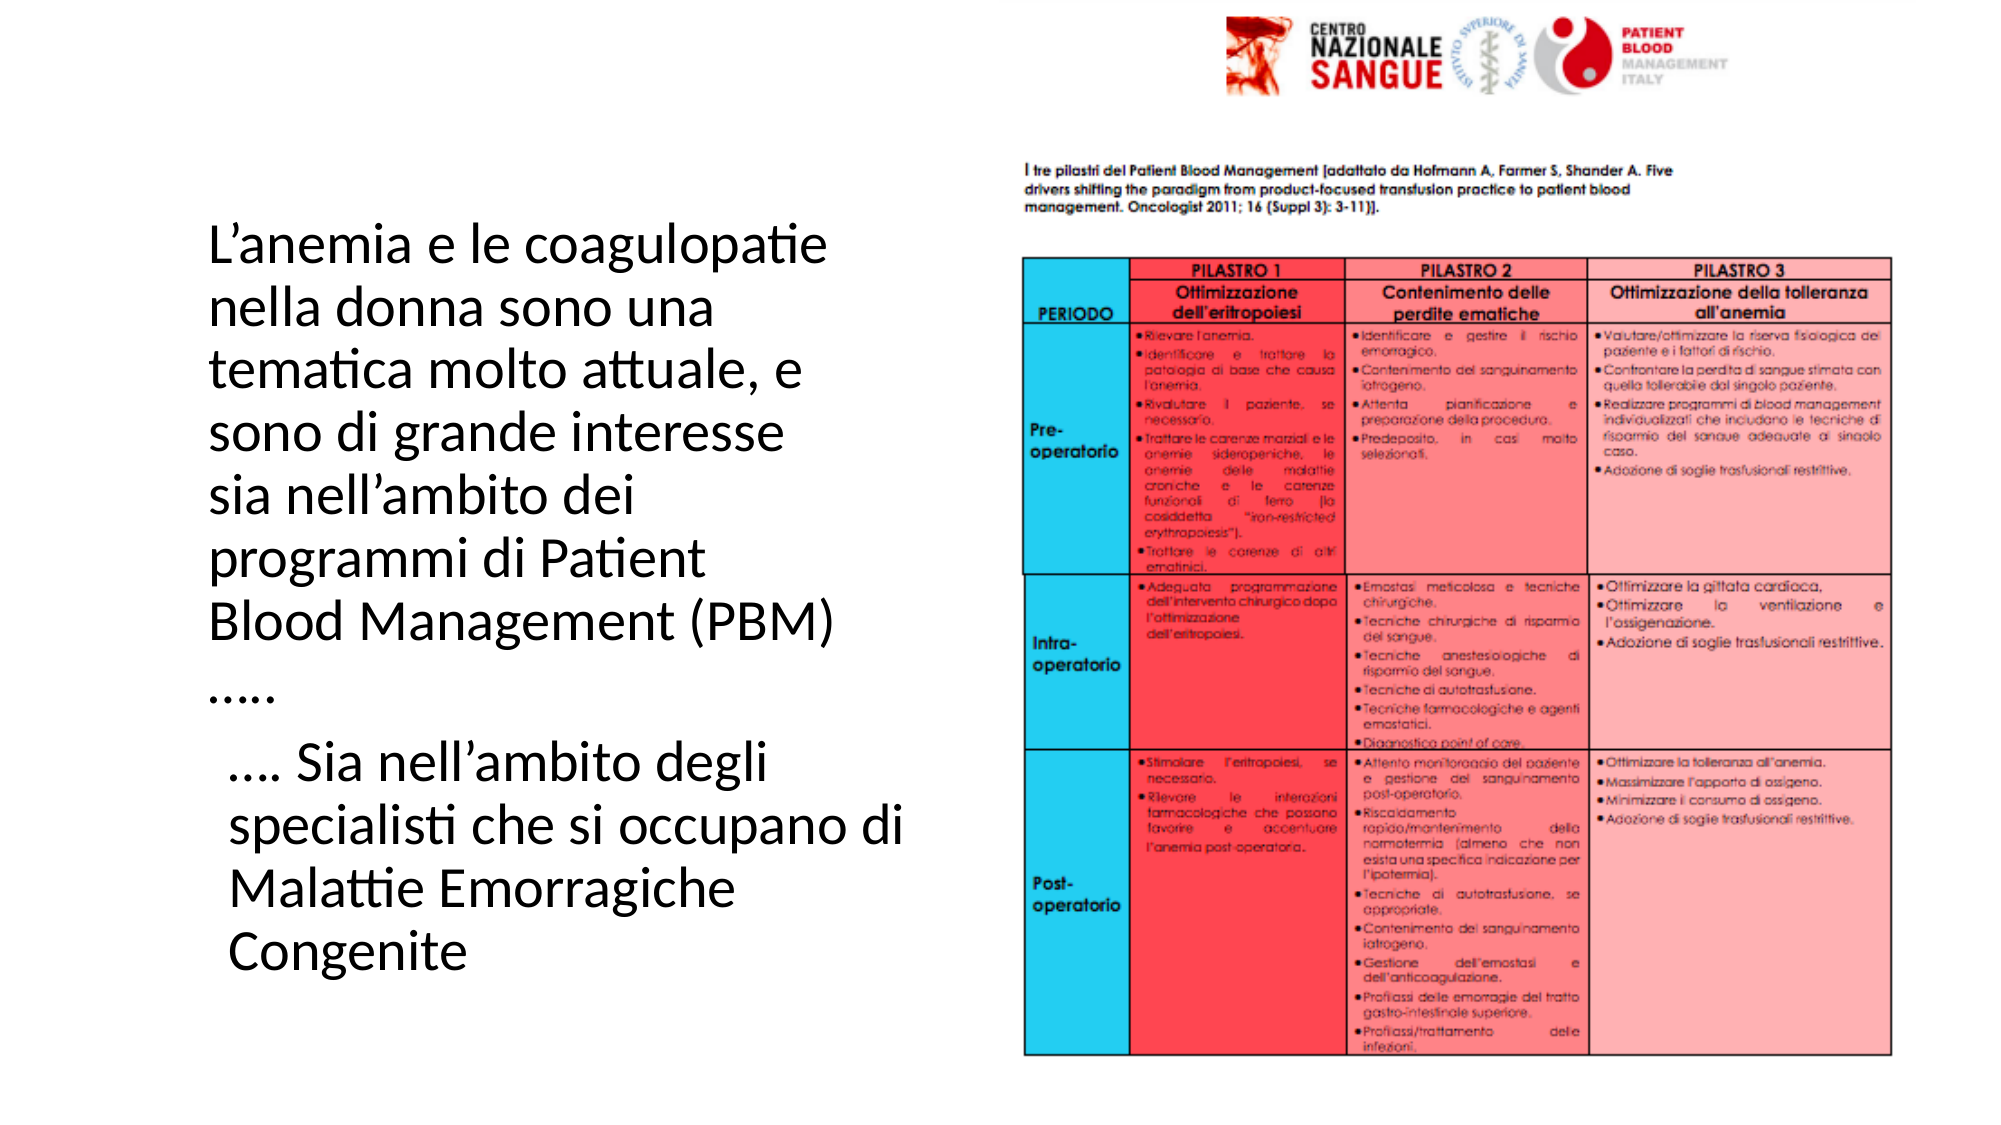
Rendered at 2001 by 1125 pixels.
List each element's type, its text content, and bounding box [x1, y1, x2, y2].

text_box …. Sia nell’ambito degli specialisti che si occupano di Malattie Emorragiche Congenite [213, 723, 999, 991]
list L’anemia e le coagulopatie nella donna sono una tematica molto attuale, e sono di grande interesse sia nell’ambito dei programmi di Patient Blood Management (PBM) ….. [193, 205, 866, 920]
picture [999, 0, 1916, 1125]
